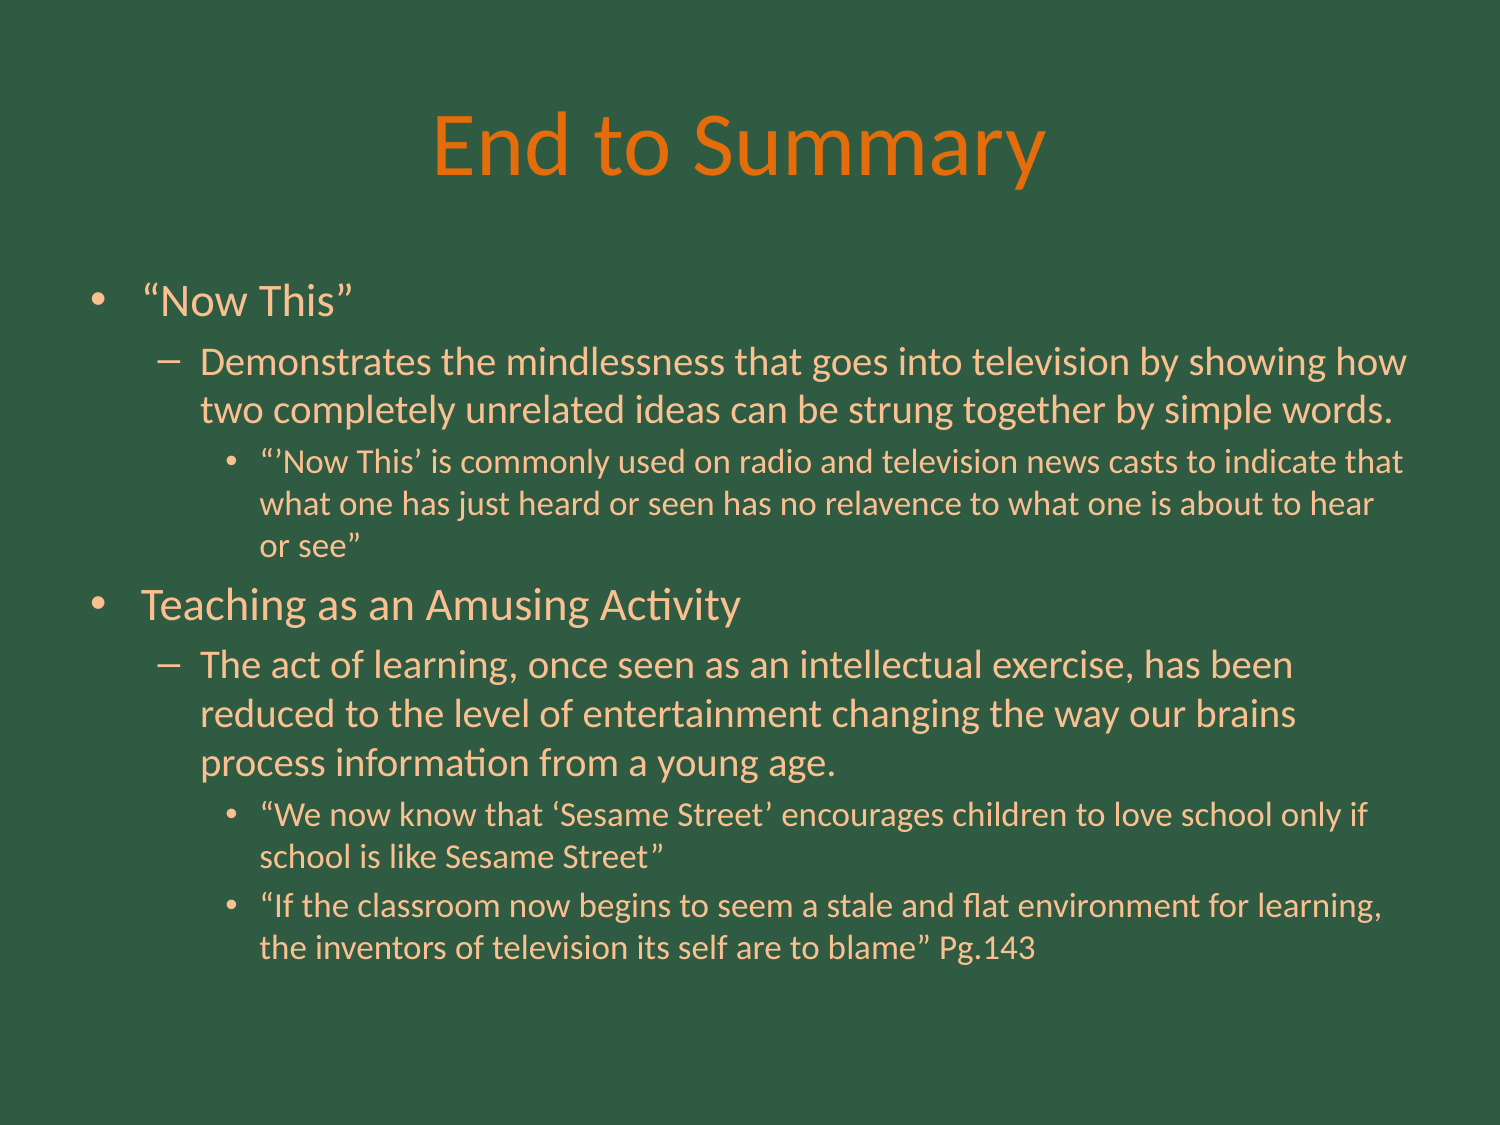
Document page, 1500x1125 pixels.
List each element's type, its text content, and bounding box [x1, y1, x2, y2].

title End to Summary [75, 45, 1425, 233]
list “Now This” Demonstrates the mindlessness that goes into television by showing how two completely unrelated ideas can be strung together by simple words. “’Now This’ is commonly used on radio and television news casts to indicate that what one has just heard or seen has no relavence to what one is about to hear or see” Teaching as an Amusing Activity The act of learning, once seen as an intellectual exercise, has been reduced to the level of entertainment changing the way our brains process information from a young age. “We now know that ‘Sesame Street’ encourages children to love school only if school is like Sesame Street” “If the classroom now begins to seem a stale and flat environment for learning, the inventors of television its self are to blame” Pg.143 [75, 262, 1425, 1005]
